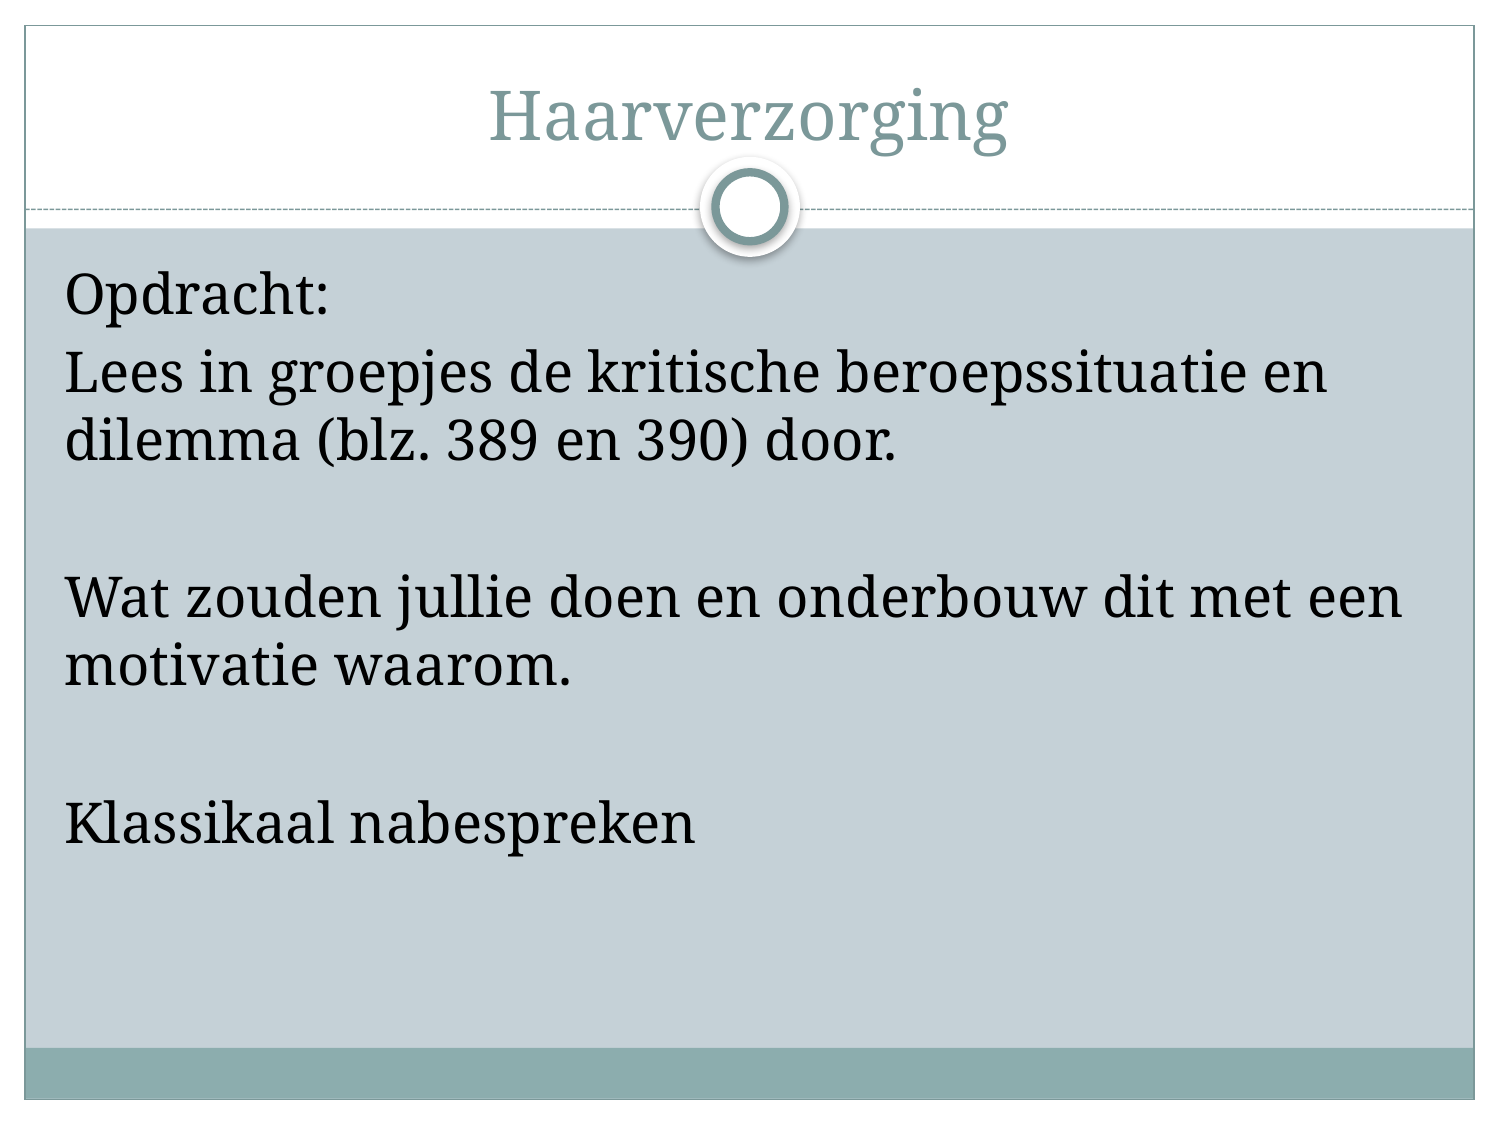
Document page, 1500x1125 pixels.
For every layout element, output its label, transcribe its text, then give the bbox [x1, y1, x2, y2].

list Opdracht: Lees in groepjes de kritische beroepssituatie en dilemma (blz. 389 en 390) door. Wat zouden jullie doen en onderbouw dit met een motivatie waarom. Klassikaal nabespreken [49, 250, 1445, 1001]
title Haarverzorging [49, 37, 1450, 162]
